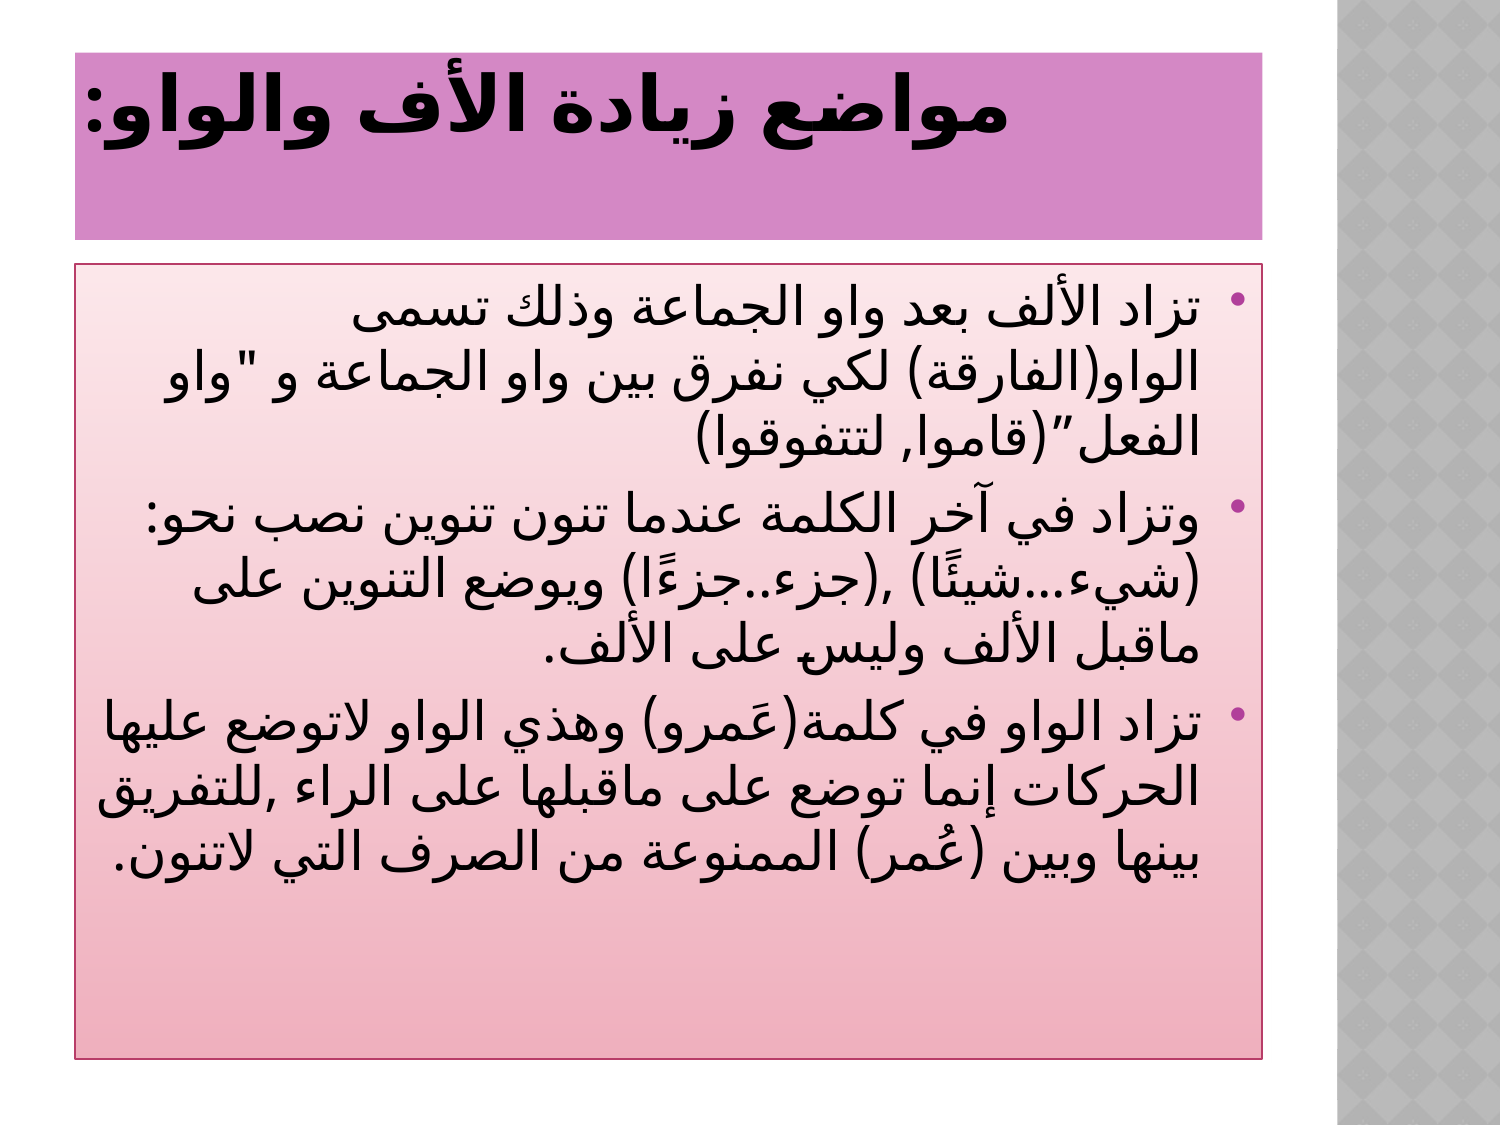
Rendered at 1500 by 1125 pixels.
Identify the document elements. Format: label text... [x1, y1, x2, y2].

title مواضع زيادة الأف والواو: [75, 52, 1263, 240]
list تزاد الألف بعد واو الجماعة وذلك تسمى الواو(الفارقة) لكي نفرق بين واو الجماعة و "واو الفعل”(قاموا, لتتفوقوا) وتزاد في آخر الكلمة عندما تنون تنوين نصب نحو: (شيء...شيئًا) ,(جزء..جزءًا) ويوضع التنوين على ماقبل الألف وليس على الألف. تزاد الواو في كلمة(عَمرو) وهذي الواو لاتوضع عليها الحركات إنما توضع على ماقبلها على الراء ,للتفريق بينها وبين (عُمر) الممنوعة من الصرف التي لاتنون. [74, 263, 1263, 1060]
